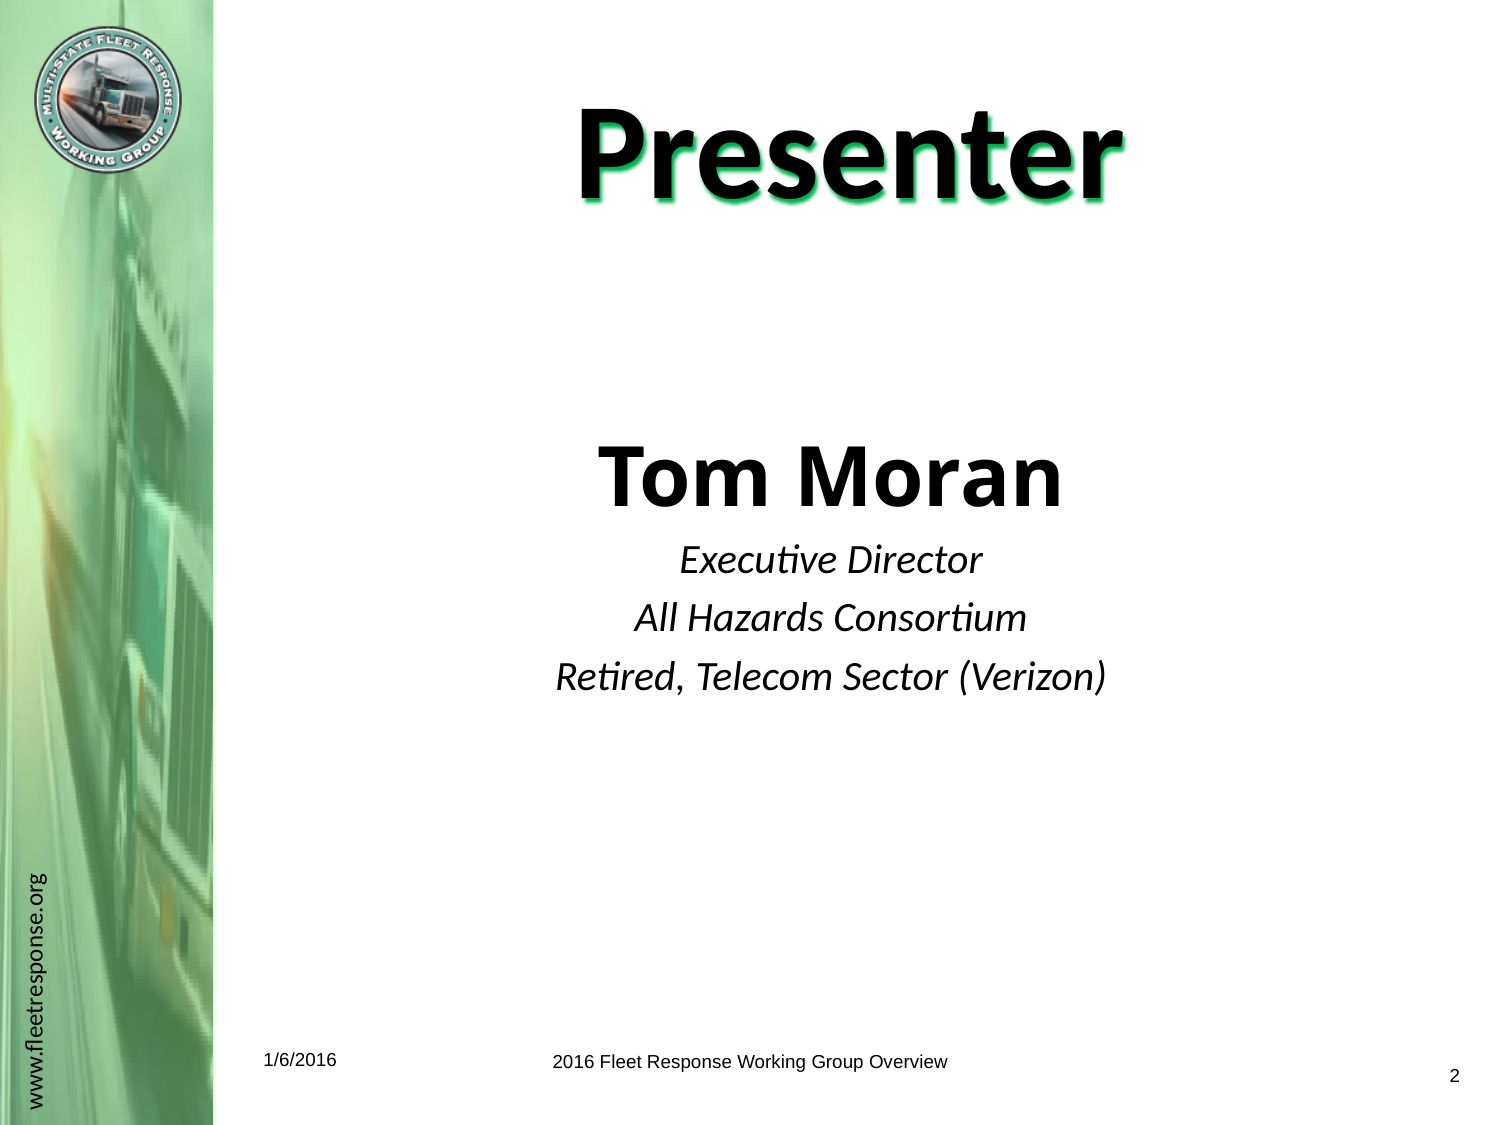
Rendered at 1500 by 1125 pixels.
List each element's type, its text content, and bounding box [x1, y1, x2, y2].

title Presenter [206, 50, 1494, 238]
slide_number 2 [1125, 1045, 1475, 1106]
footer 2016 Fleet Response Working Group Overview [512, 1042, 988, 1103]
list Tom Moran Executive Director All Hazards Consortium Retired, Telecom Sector (Verizon) [187, 112, 1475, 963]
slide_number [125, 1040, 475, 1100]
picture [28, 24, 187, 183]
